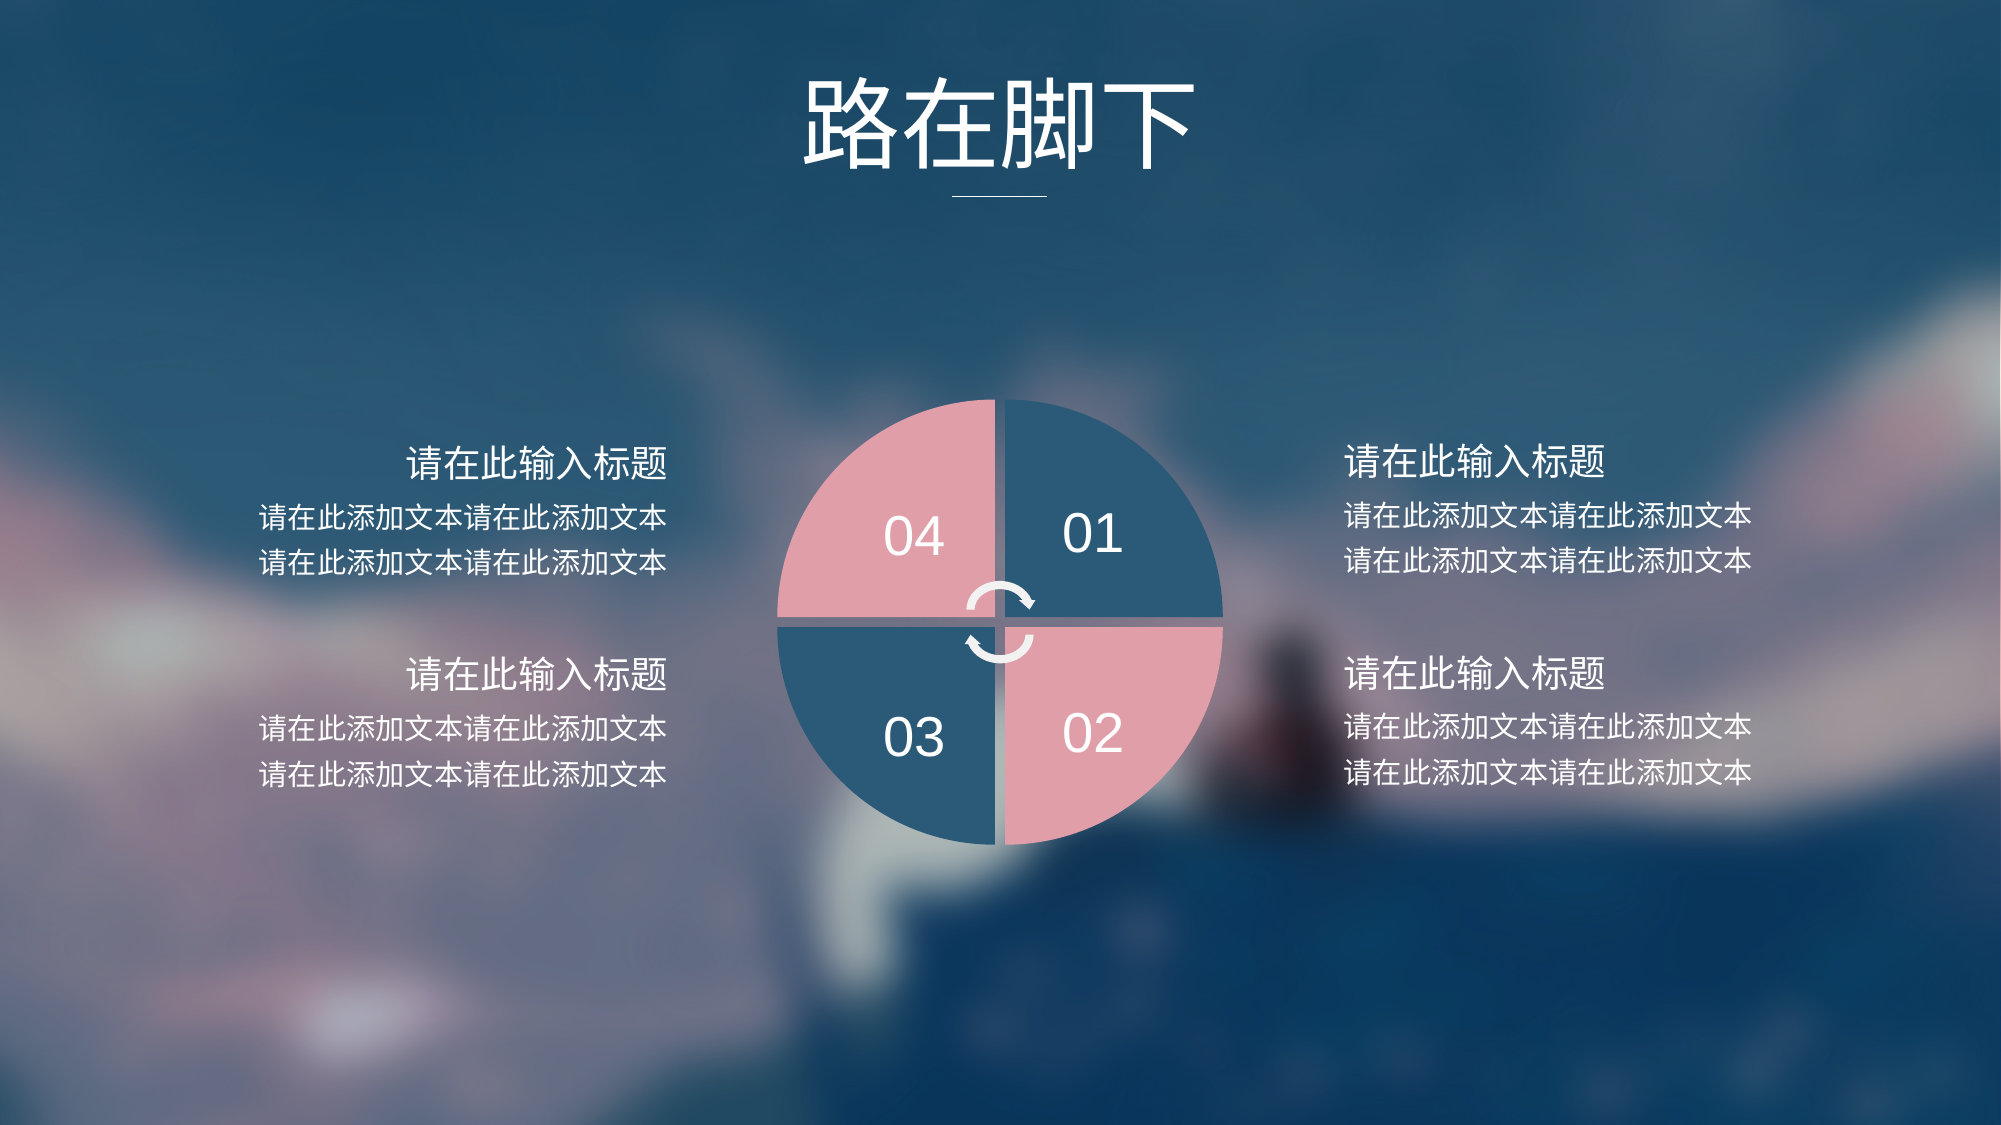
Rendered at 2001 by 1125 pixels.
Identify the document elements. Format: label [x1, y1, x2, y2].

text_box [231, 432, 684, 588]
text_box [1328, 430, 1781, 586]
text_box [1328, 642, 1781, 798]
picture [0, 0, 2001, 1125]
text_box [231, 644, 684, 800]
